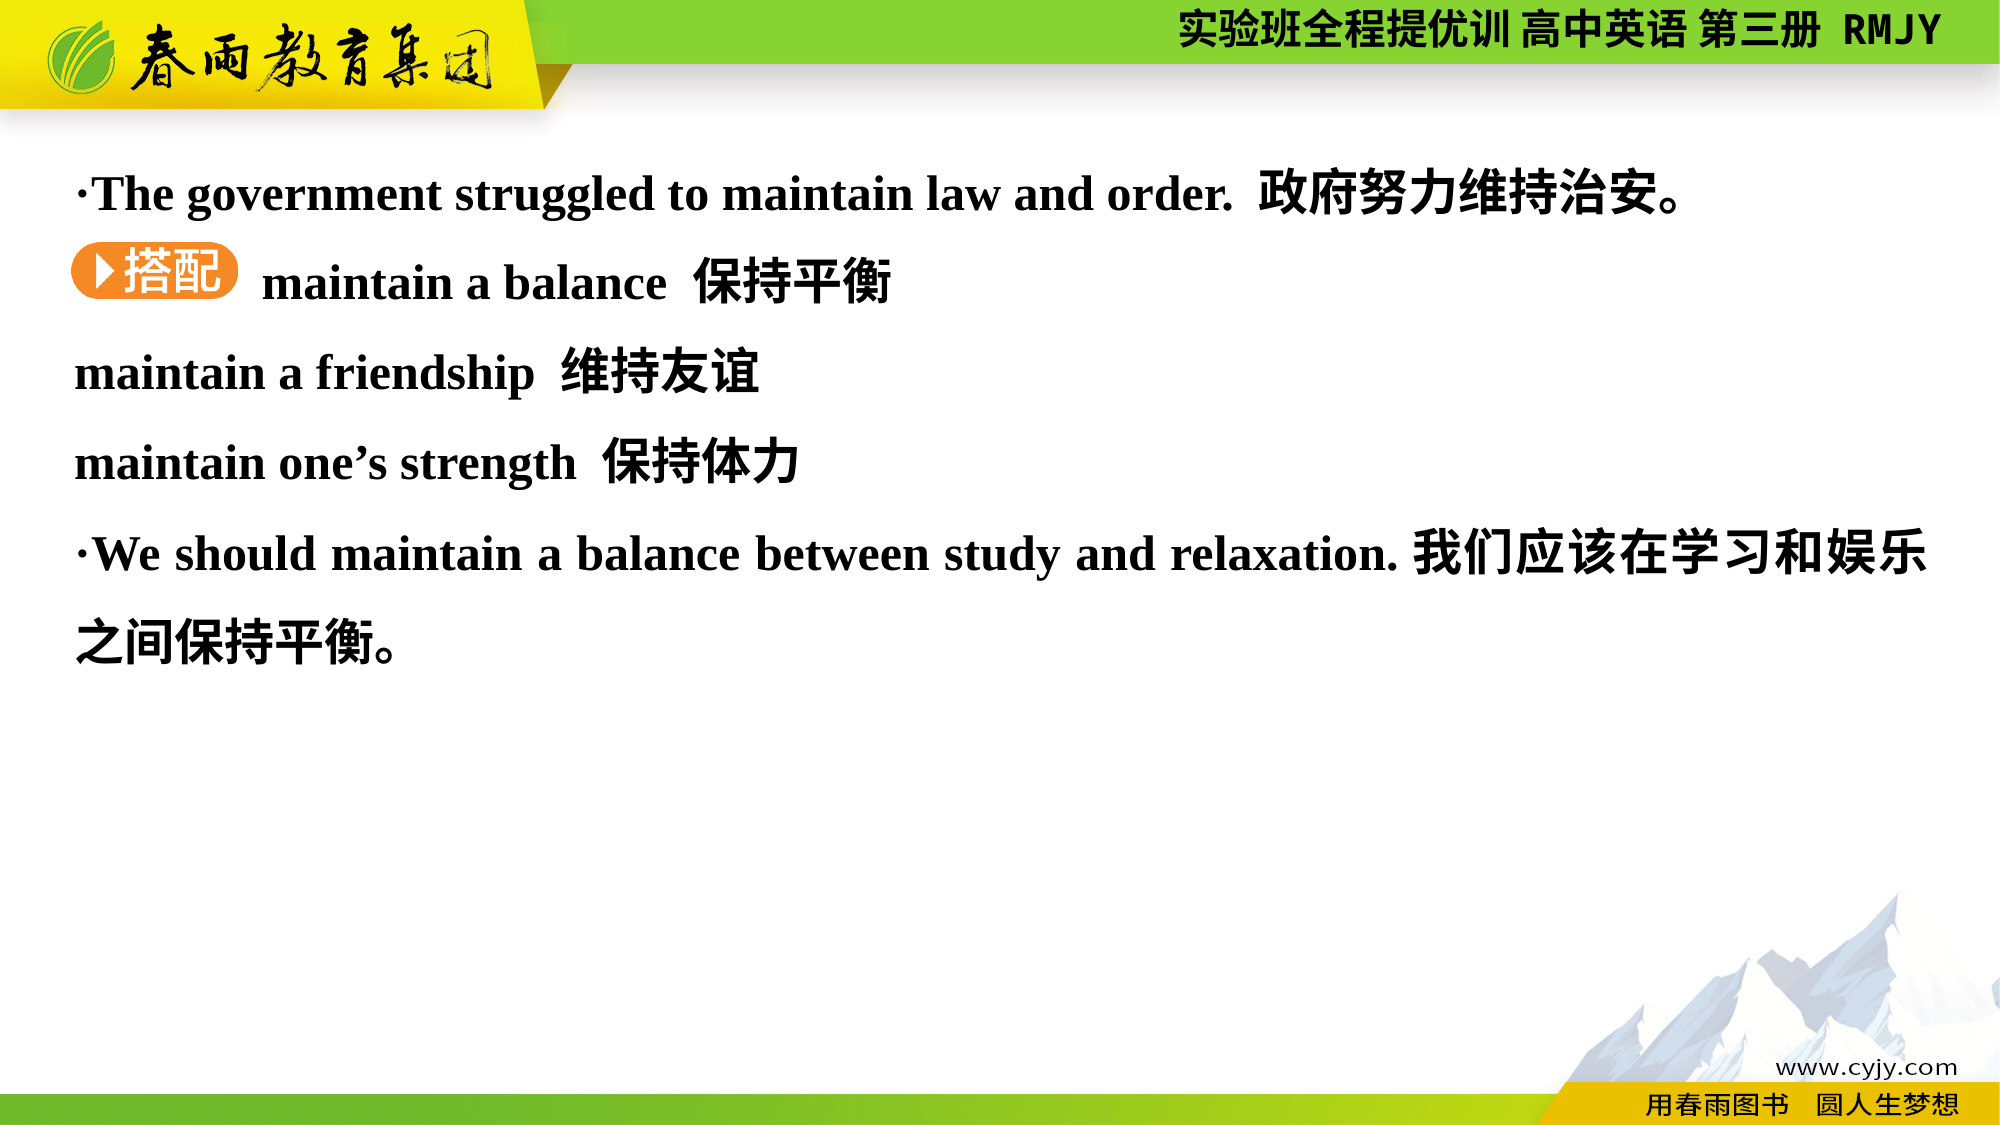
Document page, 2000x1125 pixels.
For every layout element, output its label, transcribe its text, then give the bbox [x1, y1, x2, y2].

picture [0, 0, 2000, 1125]
list ·The government struggled to maintain law and order. 政府努力维持治安。 maintain a balance 保持平衡 maintain a friendship 维持友谊 maintain one’s strength 保持体力 ·We should maintain a balance between study and relaxation.我们应该在学习和娱乐之间保持平衡。 [59, 122, 1944, 683]
